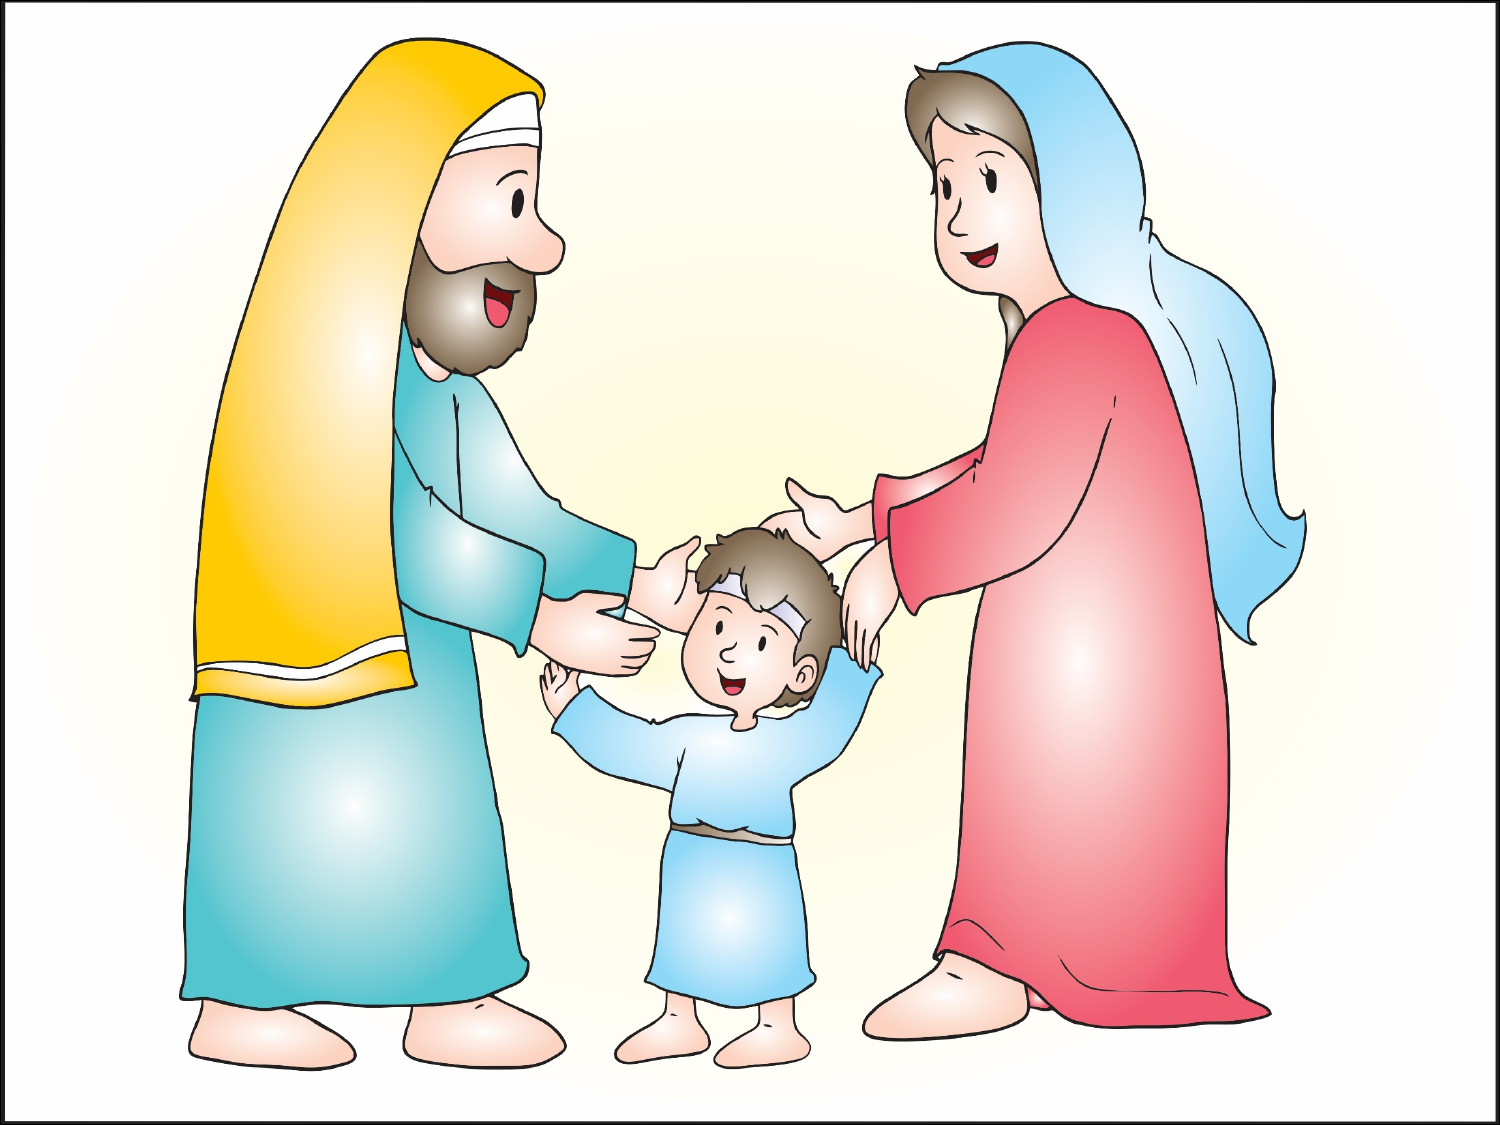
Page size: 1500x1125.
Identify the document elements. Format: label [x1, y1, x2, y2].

list [0, 0, 1500, 1125]
